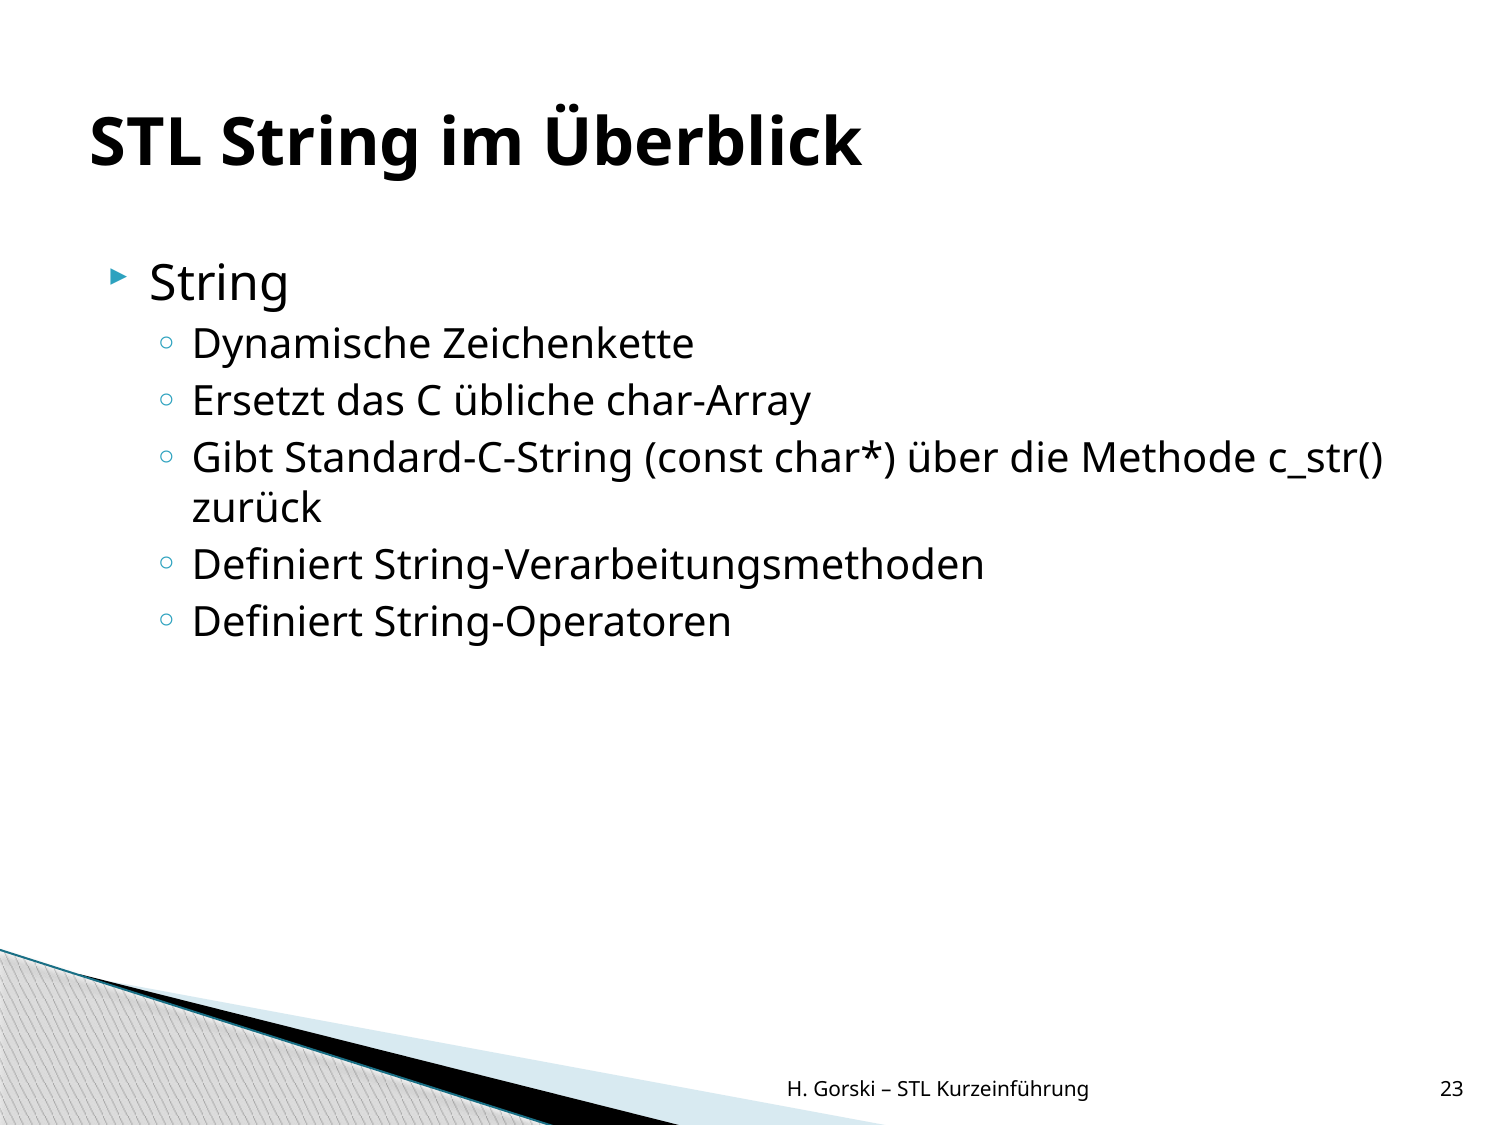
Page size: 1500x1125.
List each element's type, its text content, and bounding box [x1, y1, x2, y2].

list String Dynamische Zeichenkette Ersetzt das C übliche char-Array Gibt Standard-C-String (const char*) über die Methode c_str() zurück Definiert String-Verarbeitungsmethoden Definiert String-Operatoren [75, 243, 1425, 986]
slide_number 23 [1418, 1051, 1479, 1112]
footer H. Gorski – STL Kurzeinführung [718, 1051, 1105, 1112]
title STL String im Überblick [75, 45, 1425, 233]
